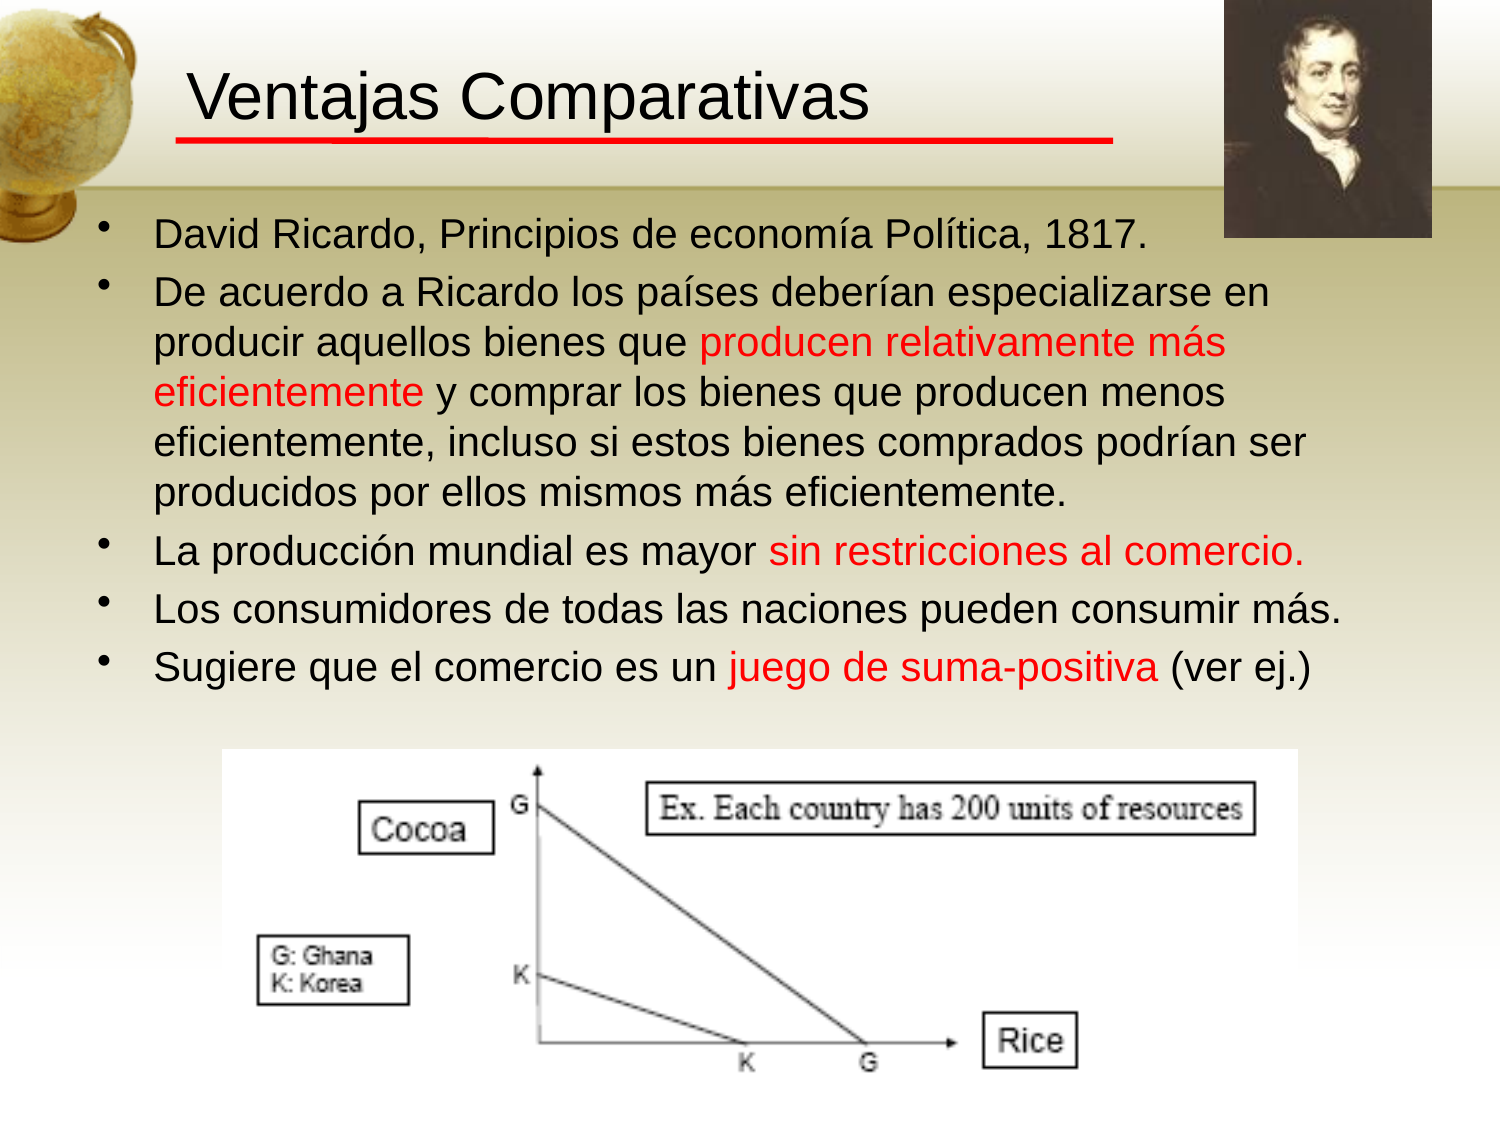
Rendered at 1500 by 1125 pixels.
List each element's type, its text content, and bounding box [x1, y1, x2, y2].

list David Ricardo, Principios de economía Política, 1817. De acuerdo a Ricardo los países deberían especializarse en producir aquellos bienes que producen relativamente más eficientemente y comprar los bienes que producen menos eficientemente, incluso si estos bienes comprados podrían ser producidos por ellos mismos más eficientemente. La producción mundial es mayor sin restricciones al comercio. Los consumidores de todas las naciones pueden consumir más. Sugiere que el comercio es un juego de suma-positiva (ver ej.) [81, 198, 1442, 727]
picture [0, 0, 1500, 1125]
title Ventajas Comparativas [170, 36, 1219, 141]
